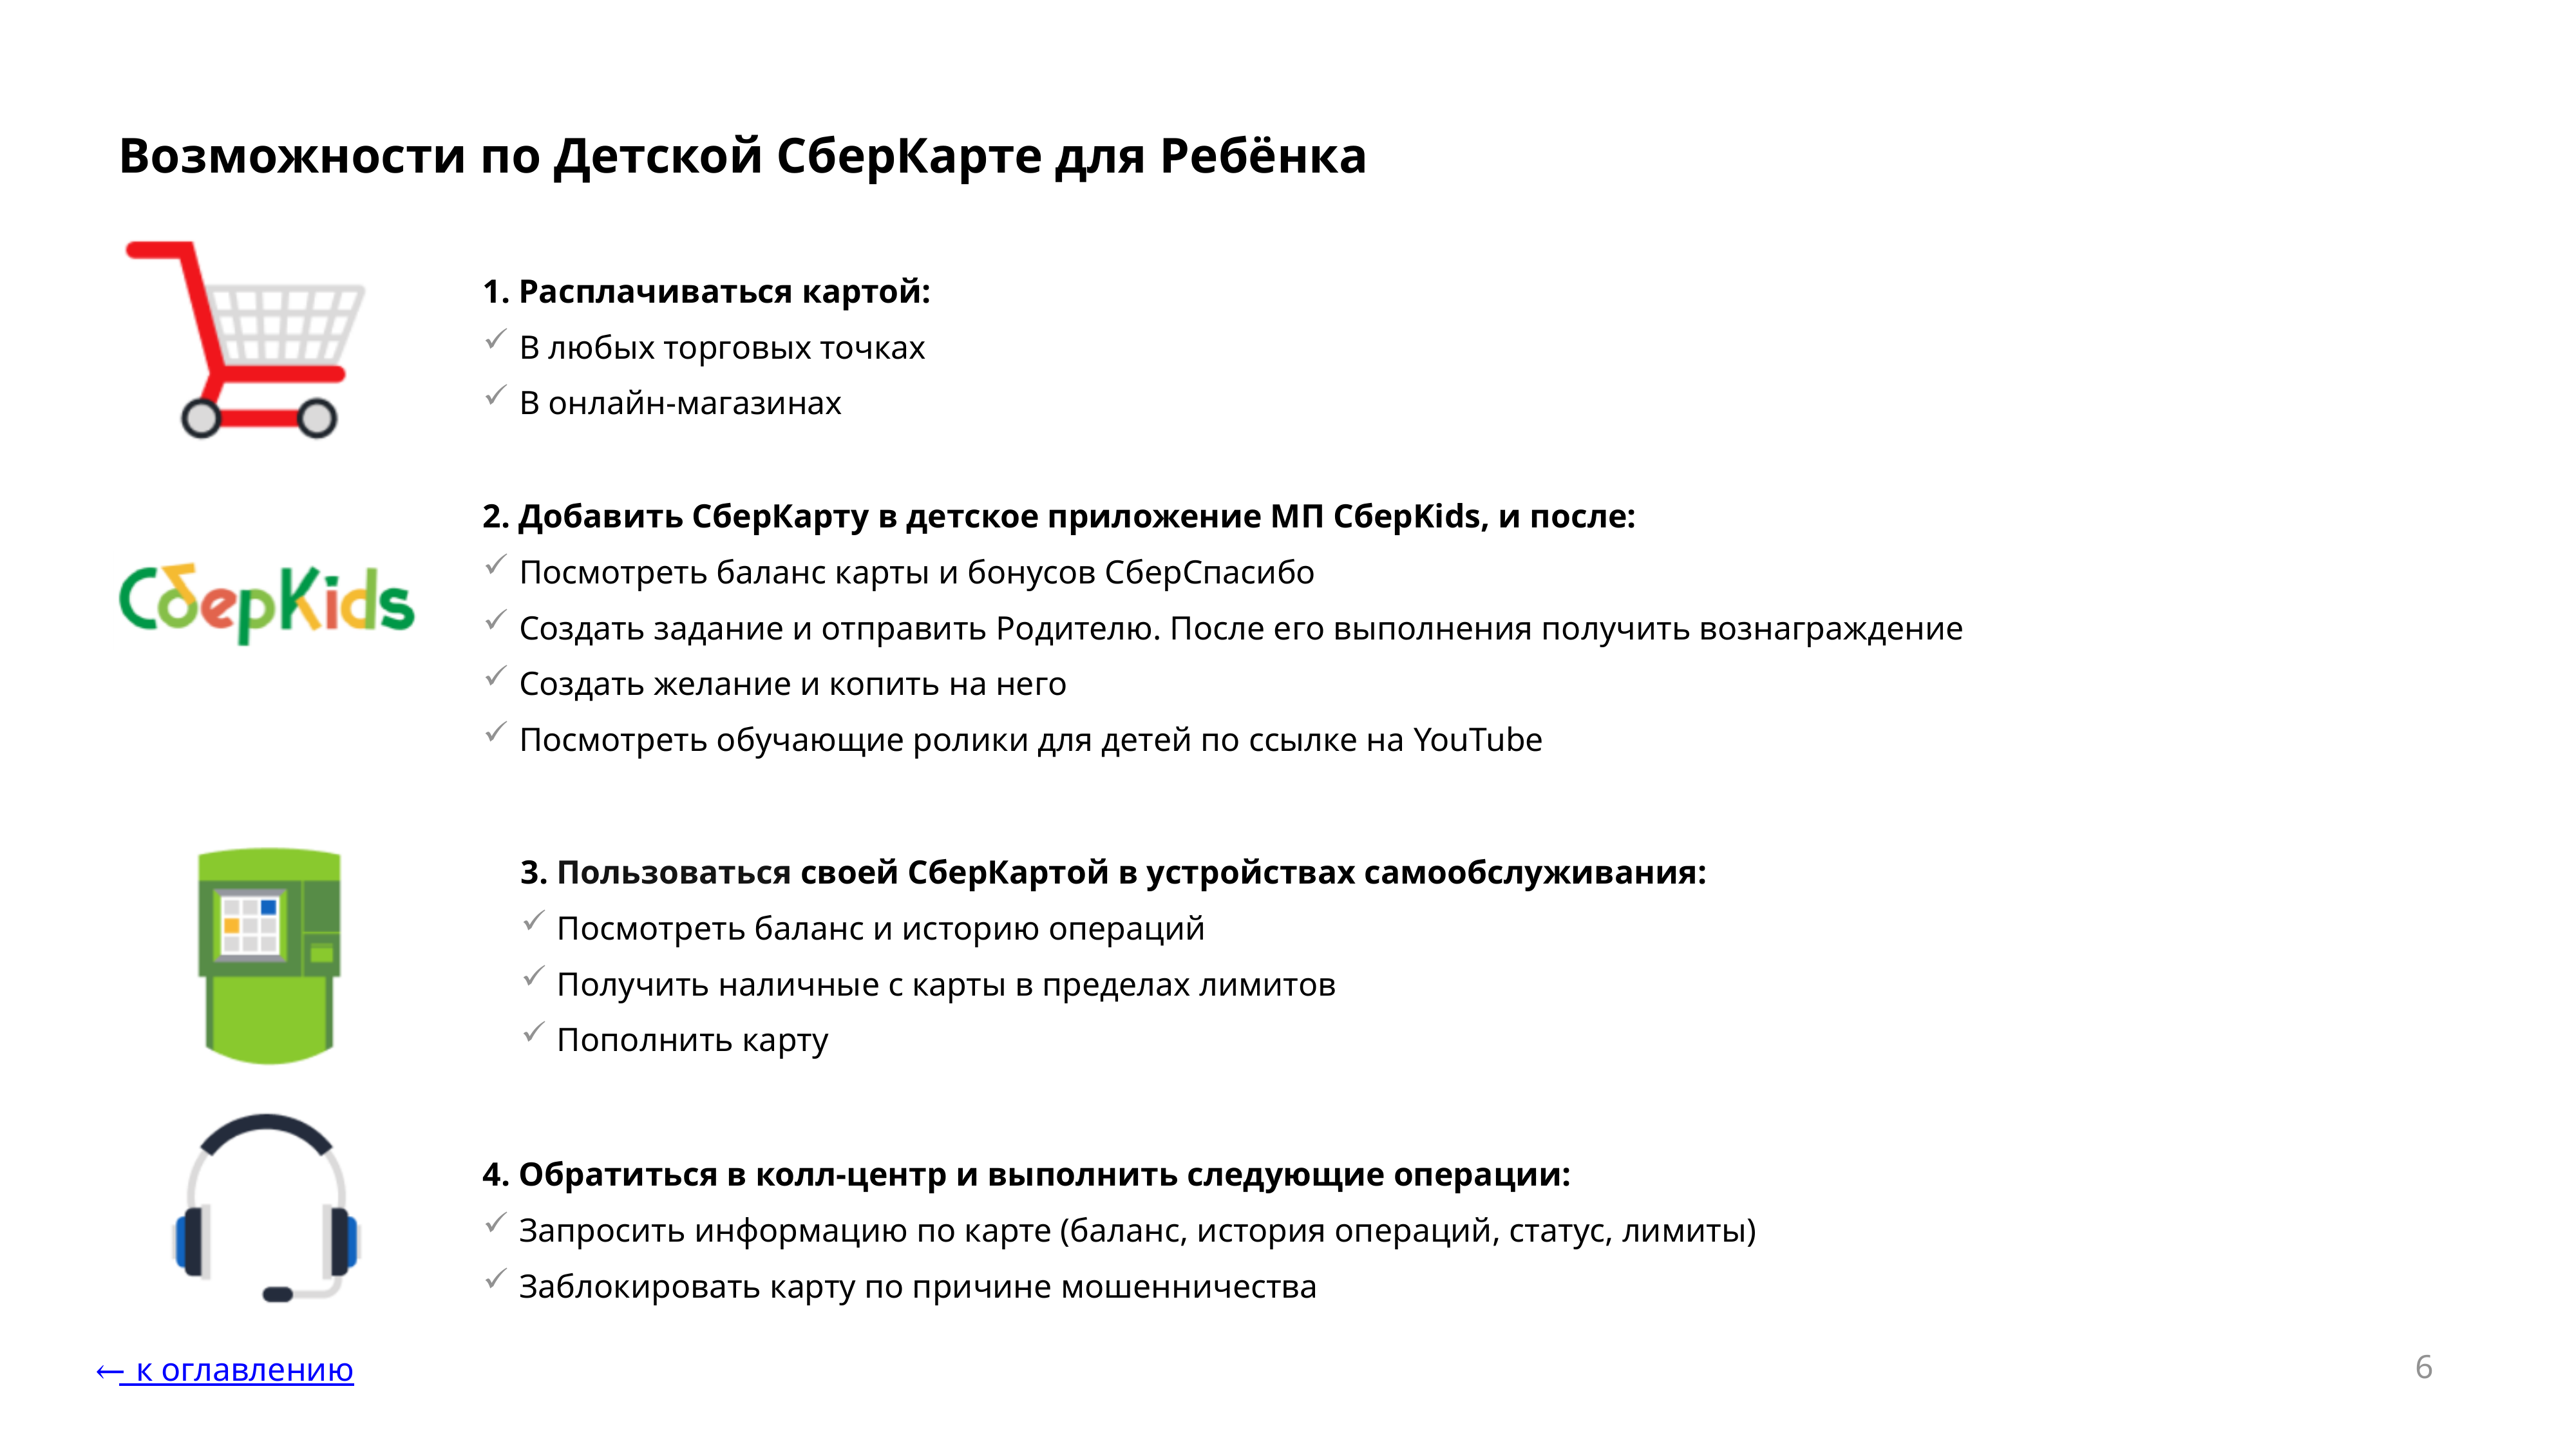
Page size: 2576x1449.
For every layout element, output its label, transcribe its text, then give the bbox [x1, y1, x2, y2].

slide_number 6 [2409, 1346, 2439, 1396]
picture [163, 1086, 377, 1323]
picture [178, 834, 361, 1074]
text_box 1. Расплачиваться картой: В любых торговых точках В онлайн-магазинах [477, 261, 1137, 427]
text_box 4. Обратиться в колл-центр и выполнить следующие операции: Запросить информацию по карте (баланс, история операций, статус, лимиты) Заблокировать карту по причине мошенничества [477, 1144, 1920, 1310]
picture [113, 220, 386, 445]
text_box 2. Добавить СберКарту в детское приложение МП CберKids, и после: Посмотреть баланс карты и бонусов СберСпасибо Создать задание и отправить Родителю. После его выполнения получить вознаграждение Создать желание и копить на него Посмотреть обучающие ролики для детей по ссылке на YouTube [477, 486, 2257, 819]
text_box 3. Пользоваться своей СберКартой в устройствах самообслуживания: Посмотреть баланс и историю операций Получить наличные с карты в пределах лимитов Пополнить карту [511, 843, 1718, 1063]
text_box Возможности по Детской СберКарте для Ребёнка [113, 118, 2439, 188]
picture [113, 551, 428, 650]
